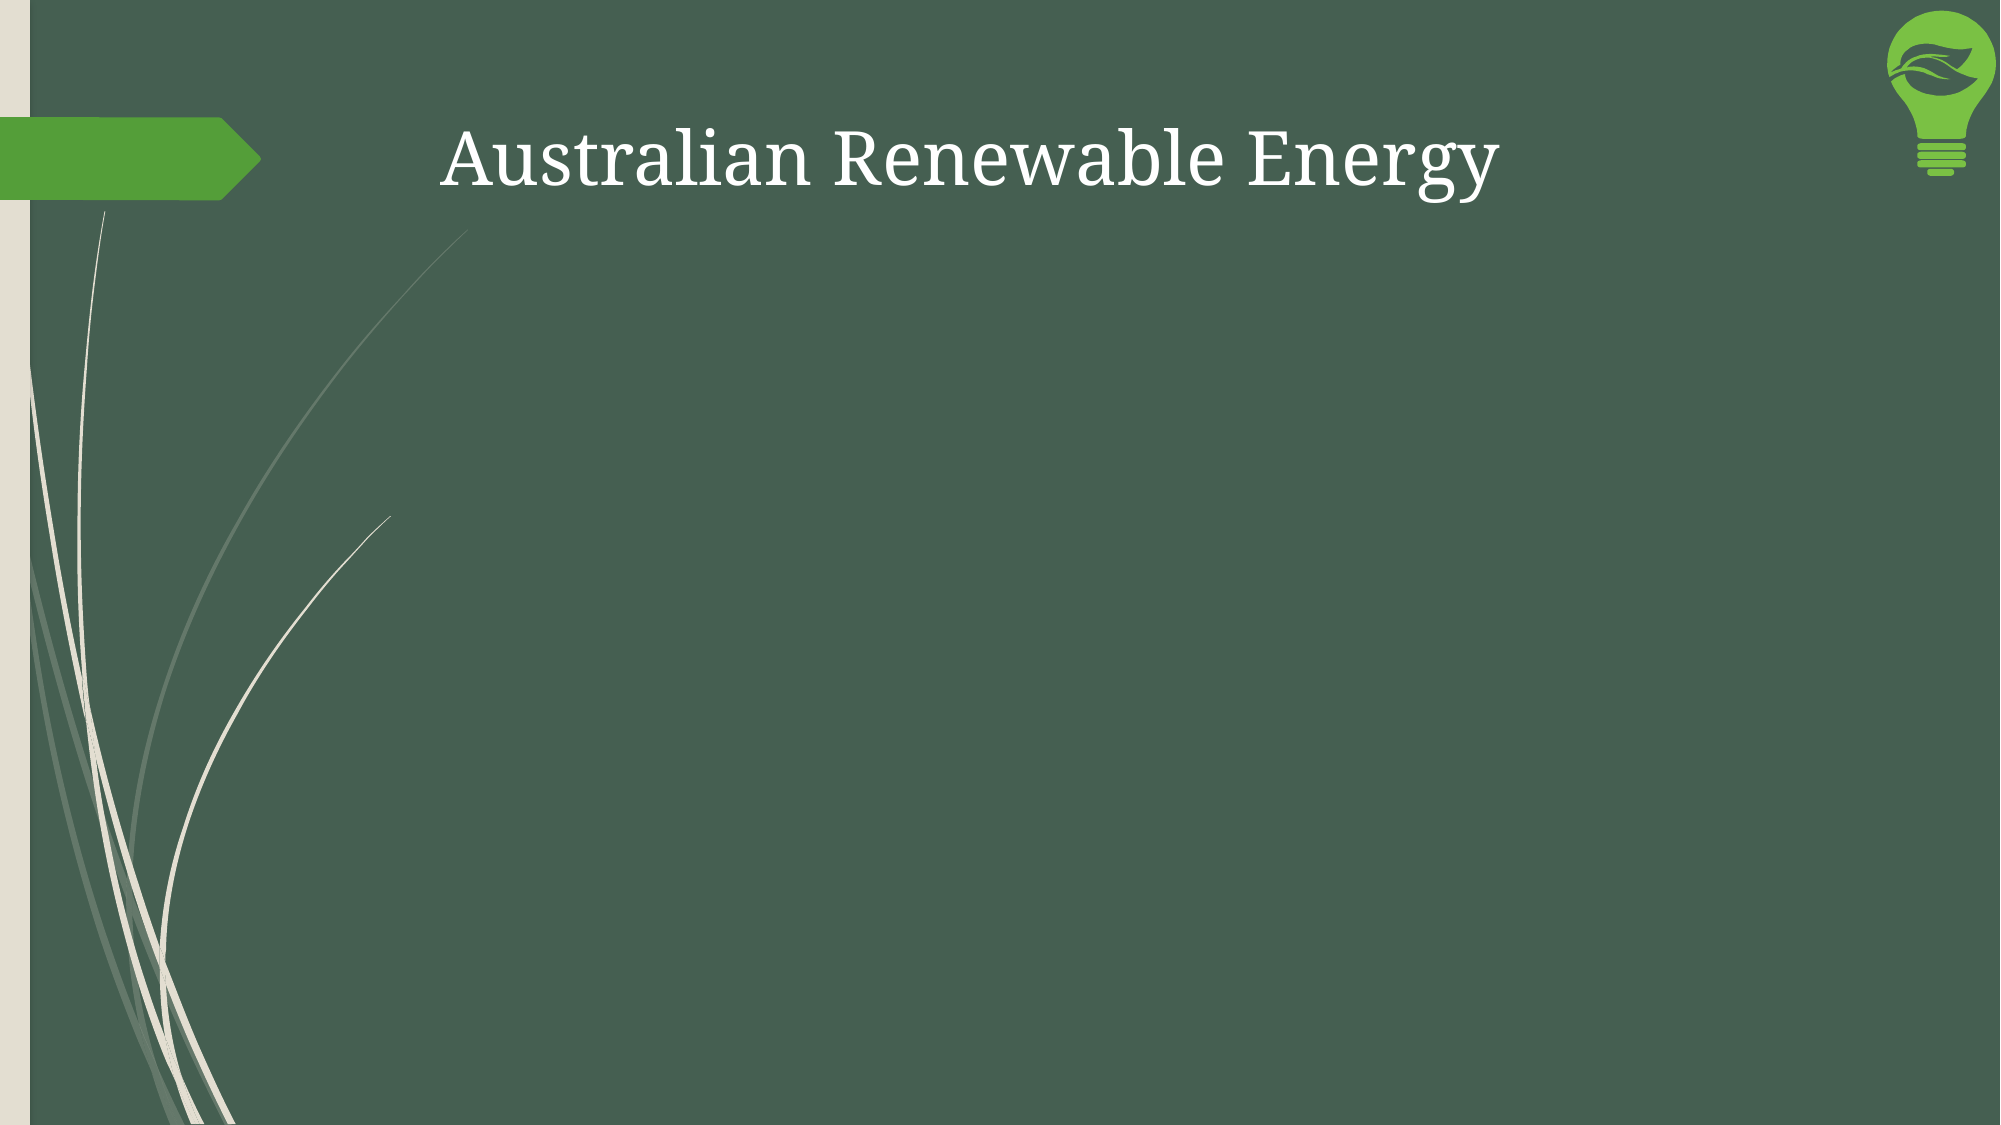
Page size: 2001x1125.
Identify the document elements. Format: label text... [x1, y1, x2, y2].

title Australian Renewable Energy [425, 102, 1888, 313]
